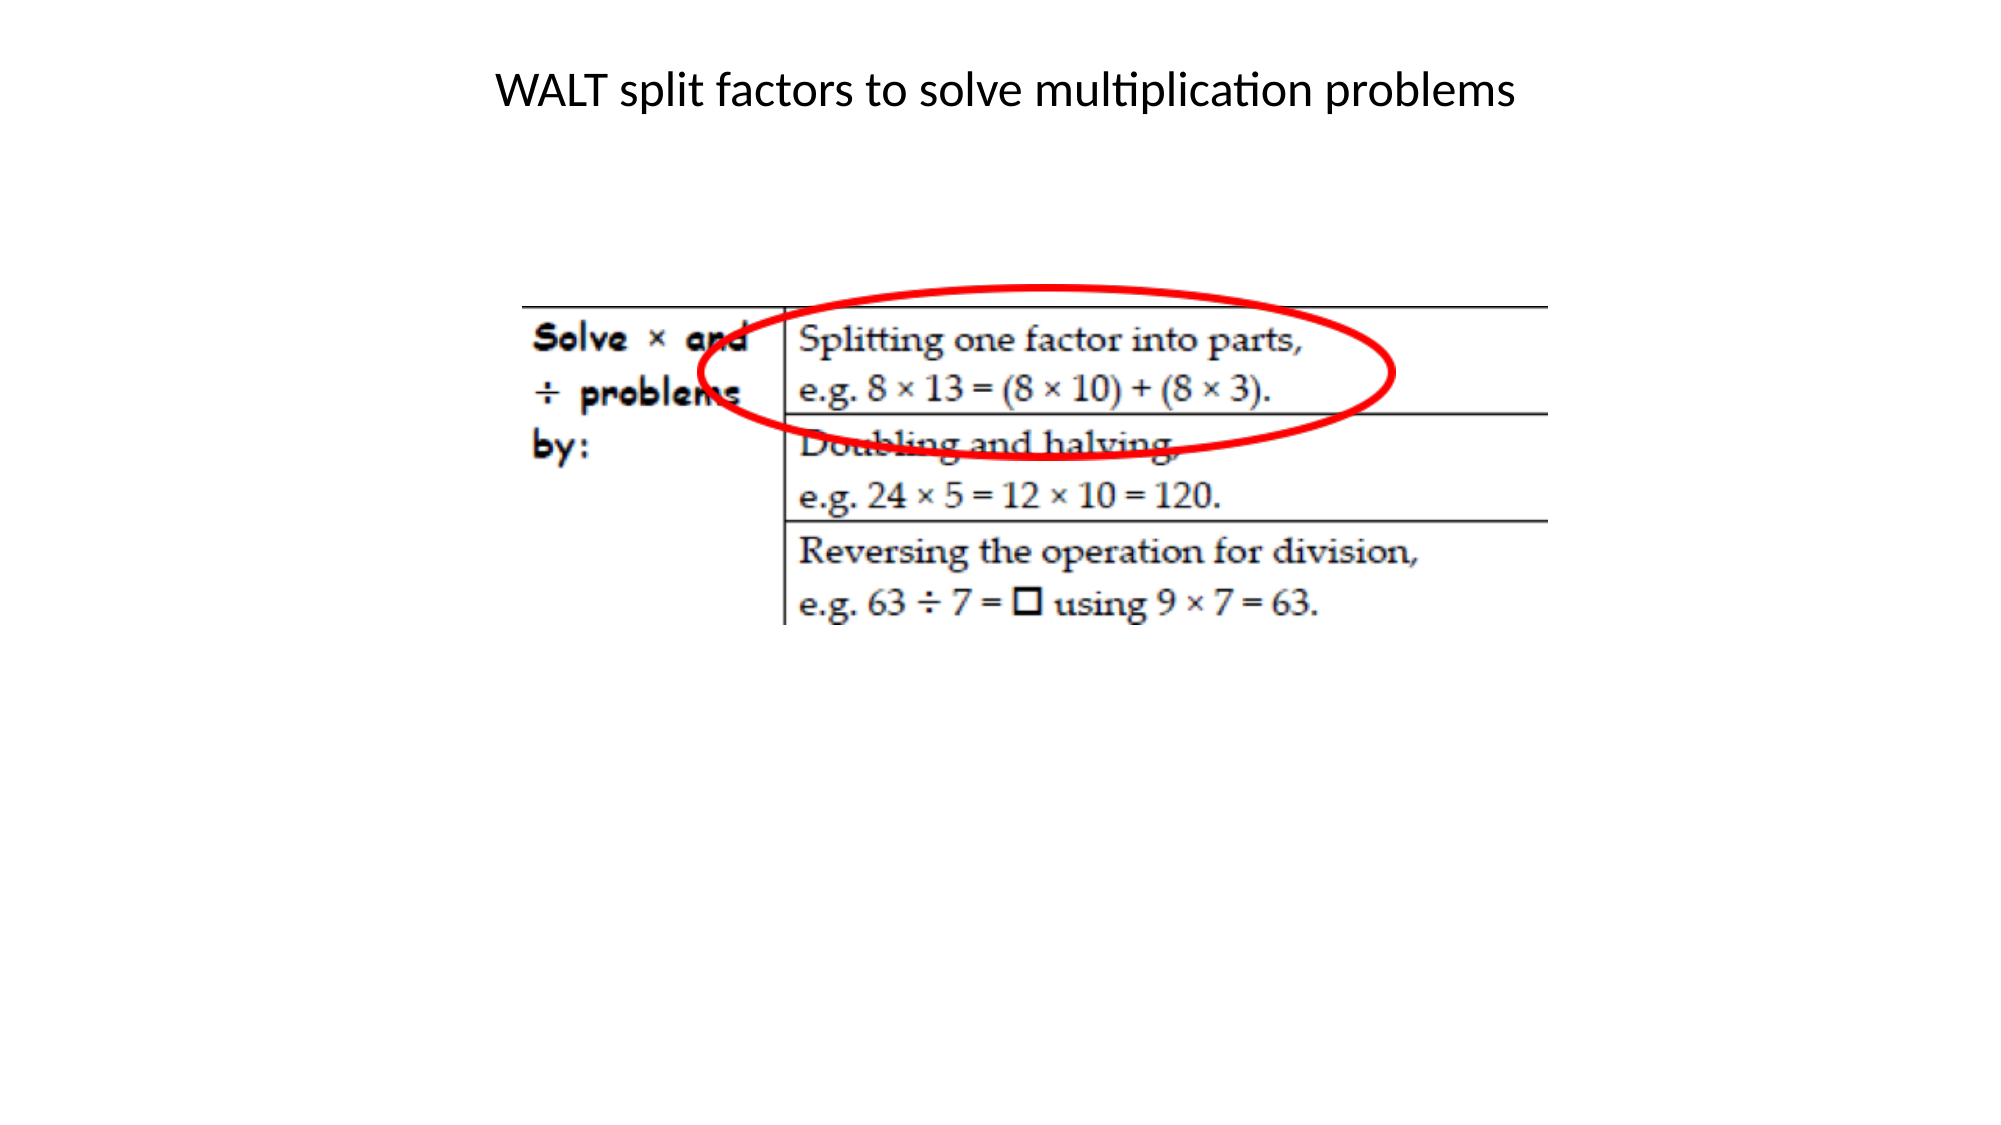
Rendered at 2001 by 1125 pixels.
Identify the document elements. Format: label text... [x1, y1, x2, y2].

text_box WALT split factors to solve multiplication problems [480, 41, 1656, 234]
picture [522, 283, 1548, 626]
